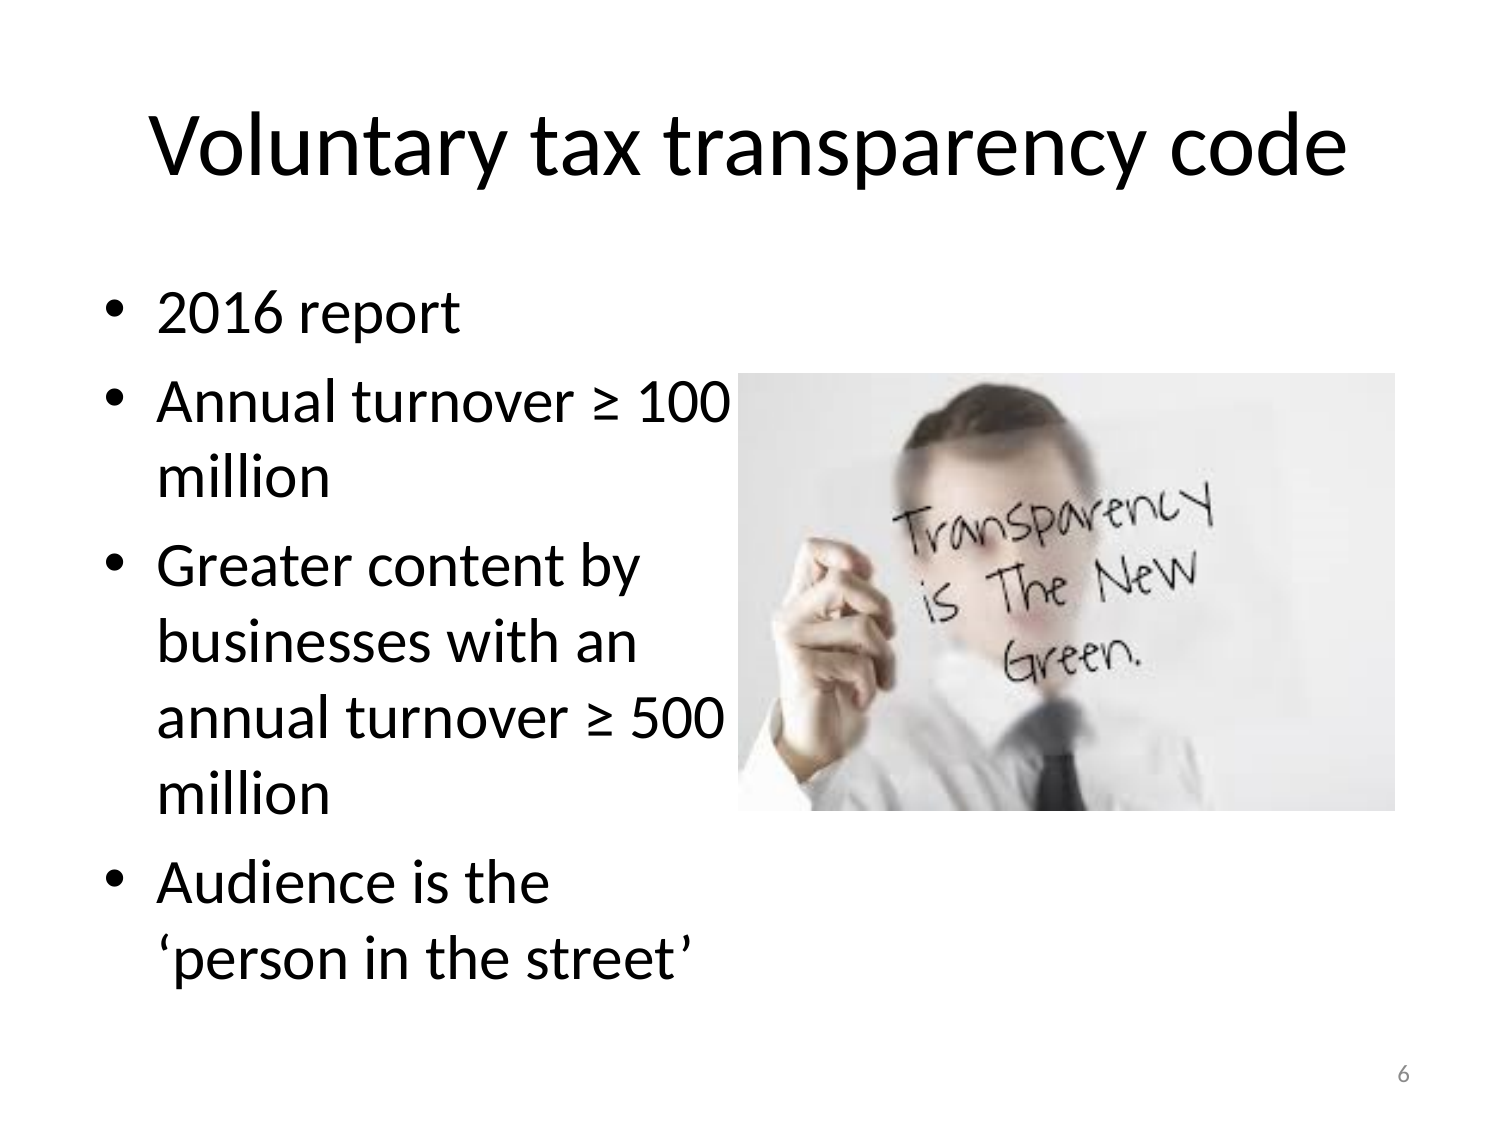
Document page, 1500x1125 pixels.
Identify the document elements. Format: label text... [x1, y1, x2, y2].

slide_number 6 [1074, 1042, 1425, 1103]
title Voluntary tax transparency code [75, 45, 1425, 233]
picture [737, 373, 1396, 811]
list 2016 report Annual turnover ≥ 100 million Greater content by businesses with an annual turnover ≥ 500 million Audience is the ‘person in the street’ [88, 262, 750, 1005]
